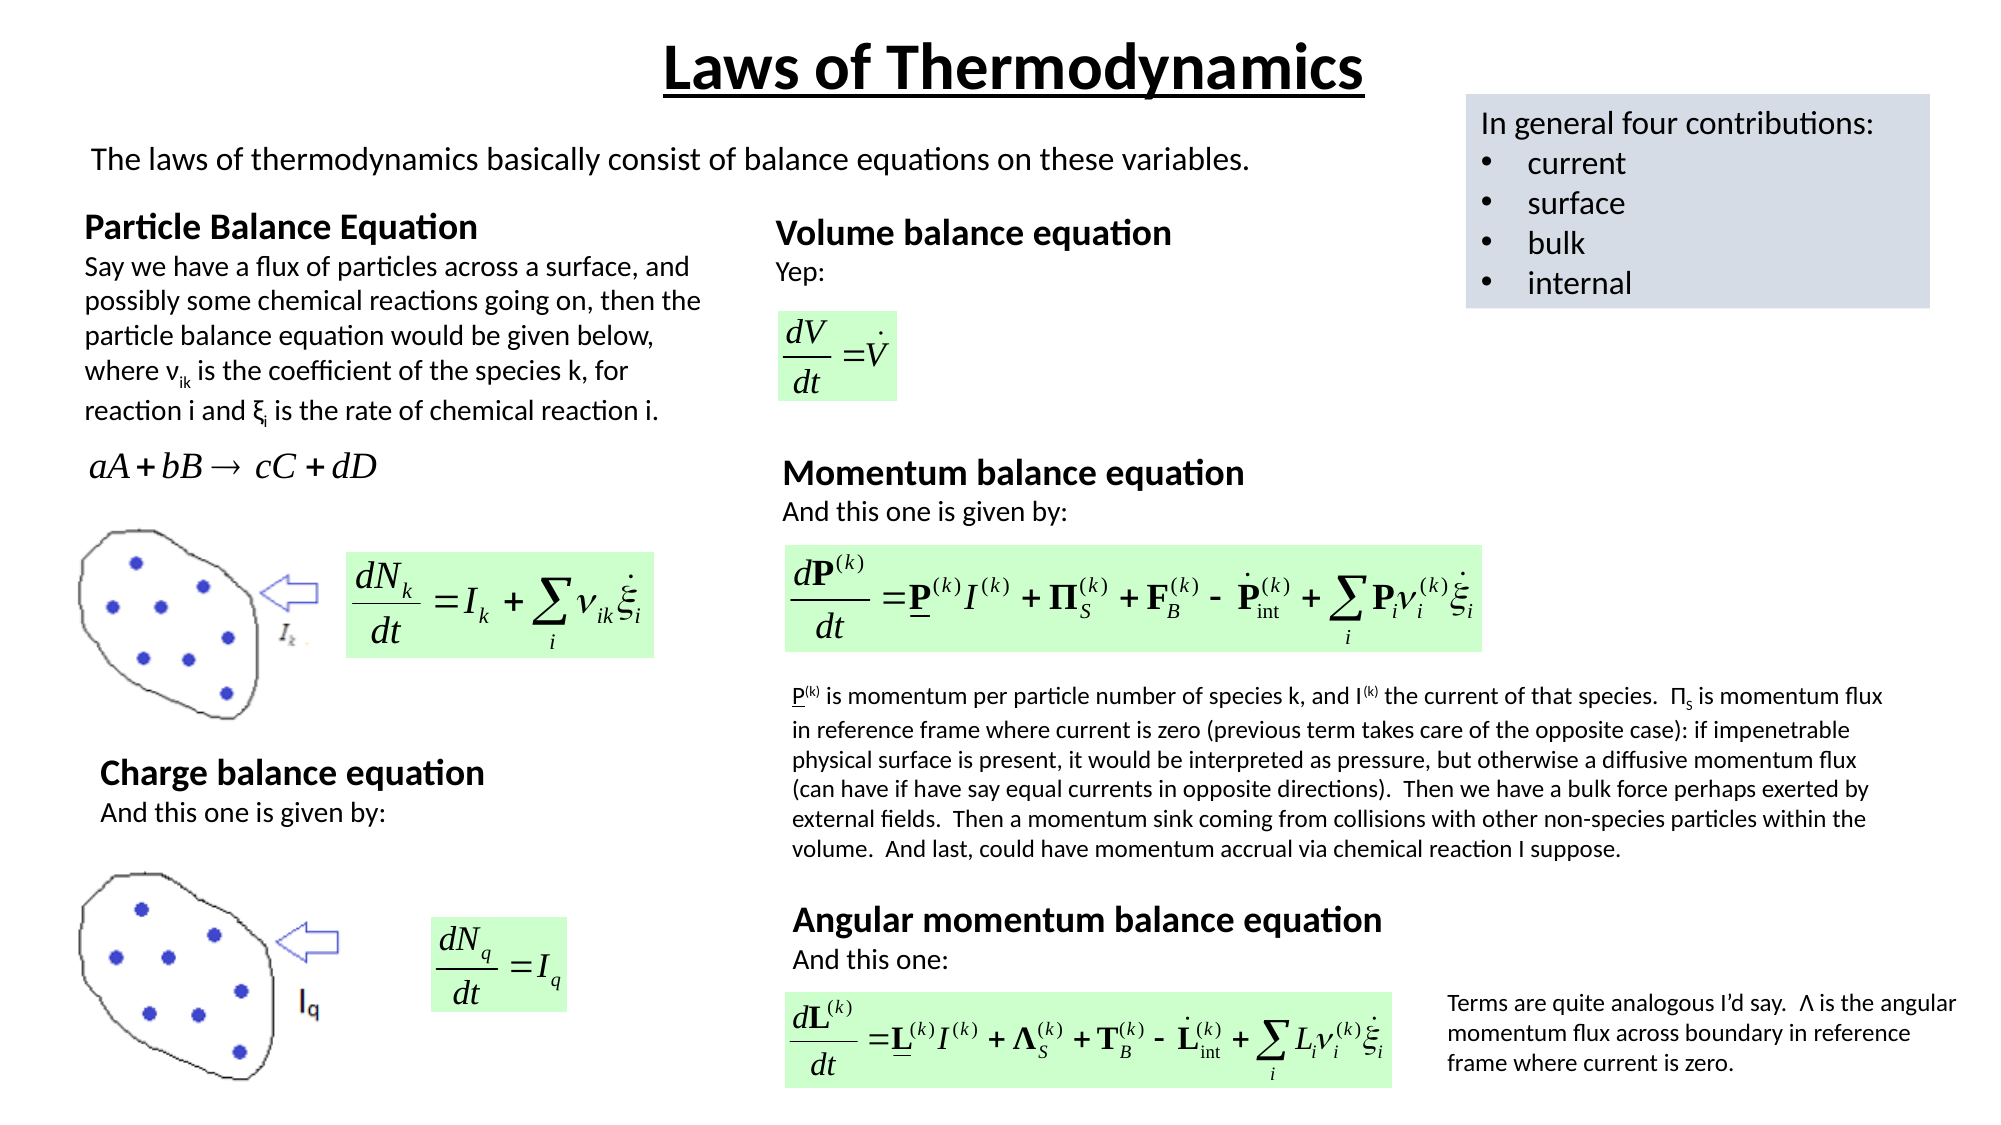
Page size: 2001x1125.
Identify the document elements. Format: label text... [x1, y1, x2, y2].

text_box P(k) is momentum per particle number of species k, and I(k) the current of that species. ΠS is momentum flux in reference frame where current is zero (previous term takes care of the opposite case): if impenetrable physical surface is present, it would be interpreted as pressure, but otherwise a diffusive momentum flux (can have if have say equal currents in opposite directions). Then we have a bulk force perhaps exerted by external fields. Then a momentum sink coming from collisions with other non-species particles within the volume. And last, could have momentum accrual via chemical reaction I suppose. [777, 671, 1916, 871]
text_box Volume balance equation Yep: [760, 200, 1188, 295]
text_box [430, 916, 568, 1012]
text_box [777, 311, 897, 401]
text_box Terms are quite analogous I’d say. Λ is the angular momentum flux across boundary in reference frame where current is zero. [1432, 978, 1975, 1084]
text_box Momentum balance equation And this one is given by: [767, 440, 1261, 535]
picture [71, 859, 356, 1099]
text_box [784, 992, 1392, 1088]
text_box Charge balance equation And this one is given by: [85, 740, 501, 836]
text_box The laws of thermodynamics basically consist of balance equations on these variables. [76, 129, 1268, 185]
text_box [784, 544, 1482, 653]
picture [69, 514, 330, 734]
title Laws of Thermodynamics [534, 15, 1495, 112]
text_box Particle Balance Equation Say we have a flux of particles across a surface, and possibly some chemical reactions going on, then the particle balance equation would be given below, where νik is the coefficient of the species k, for reaction i and ξi is the rate of chemical reaction i. [69, 194, 729, 439]
text_box Angular momentum balance equation And this one: [777, 887, 1399, 983]
text_box In general four contributions: current surface bulk internal [1465, 94, 1930, 309]
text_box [346, 552, 655, 658]
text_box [83, 444, 384, 488]
